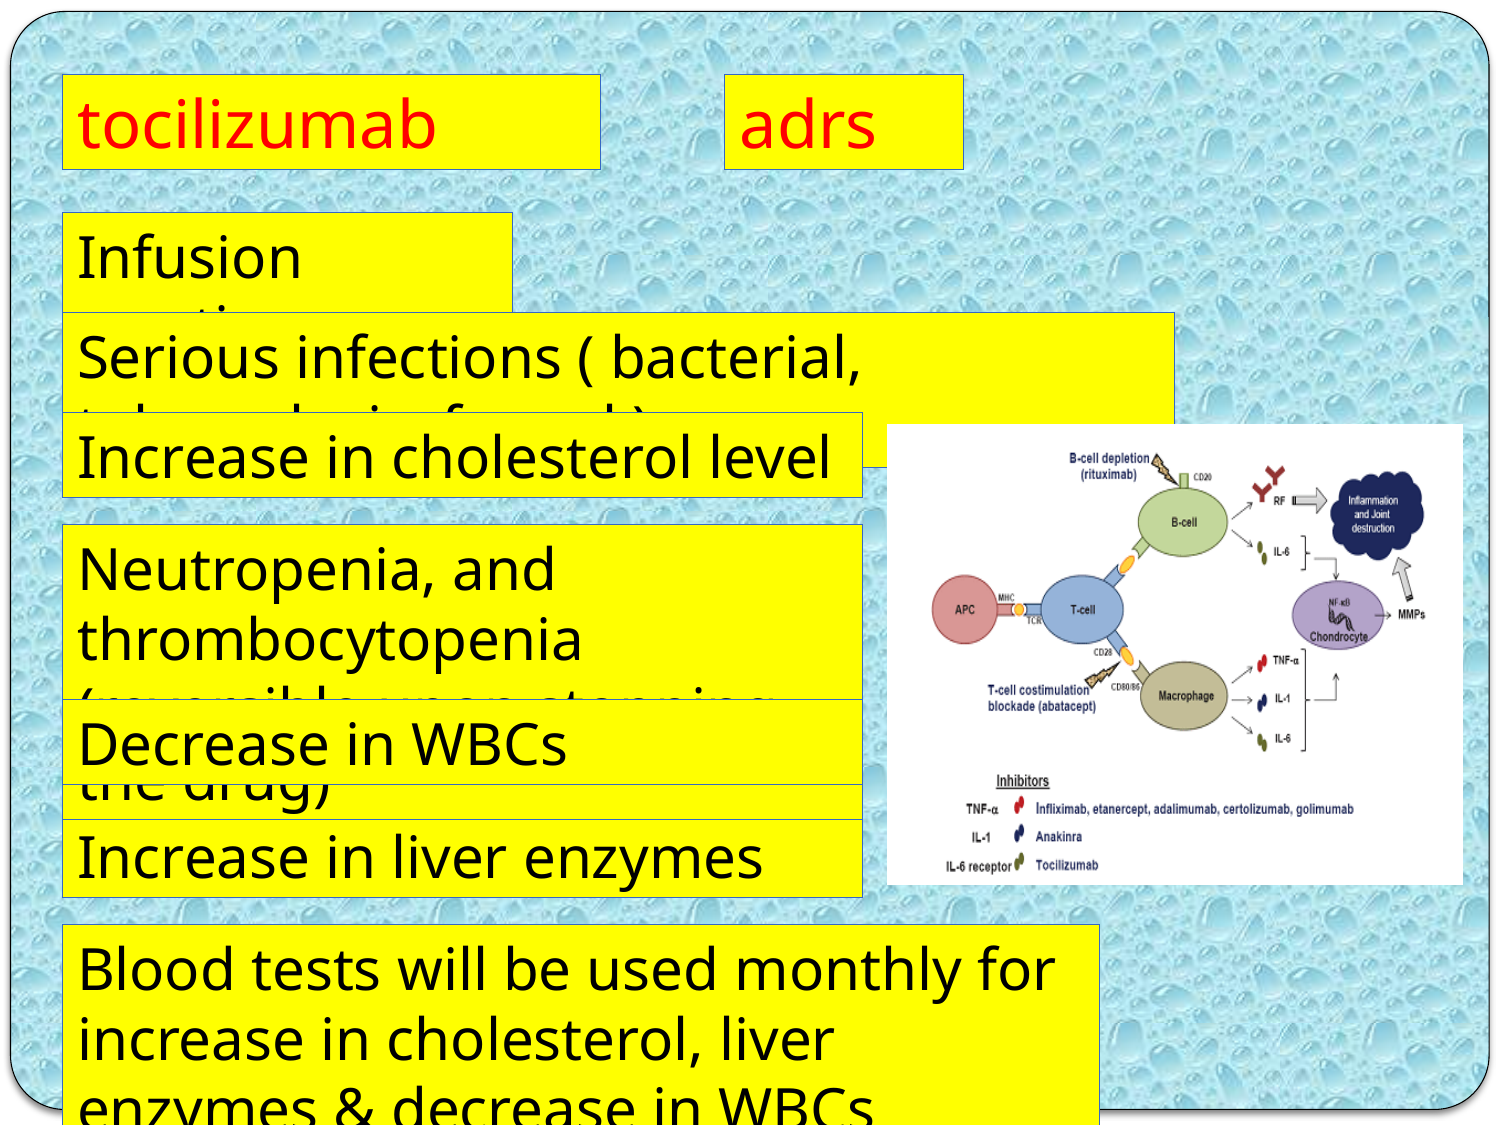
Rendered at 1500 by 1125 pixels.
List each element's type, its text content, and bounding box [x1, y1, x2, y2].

text_box Serious infections ( bacterial, tuberculosis ,fungal ) [62, 312, 1175, 468]
text_box Neutropenia, and thrombocytopenia (reversible upon stopping the drug) [62, 524, 863, 699]
text_box Infusion reactions [62, 212, 513, 312]
text_box Decrease in WBCs [62, 699, 863, 785]
text_box adrs [724, 74, 964, 170]
text_box tocilizumab [62, 74, 601, 170]
text_box Increase in cholesterol level [62, 412, 863, 498]
text_box Blood tests will be used monthly for increase in cholesterol, liver enzymes & decrease in WBCs [62, 924, 1100, 1125]
picture [12, 12, 1488, 1108]
text_box Increase in liver enzymes [62, 820, 863, 898]
text_box Neutropenia, and thrombocytopenia (reversible upon stopping the drug) [62, 785, 863, 820]
